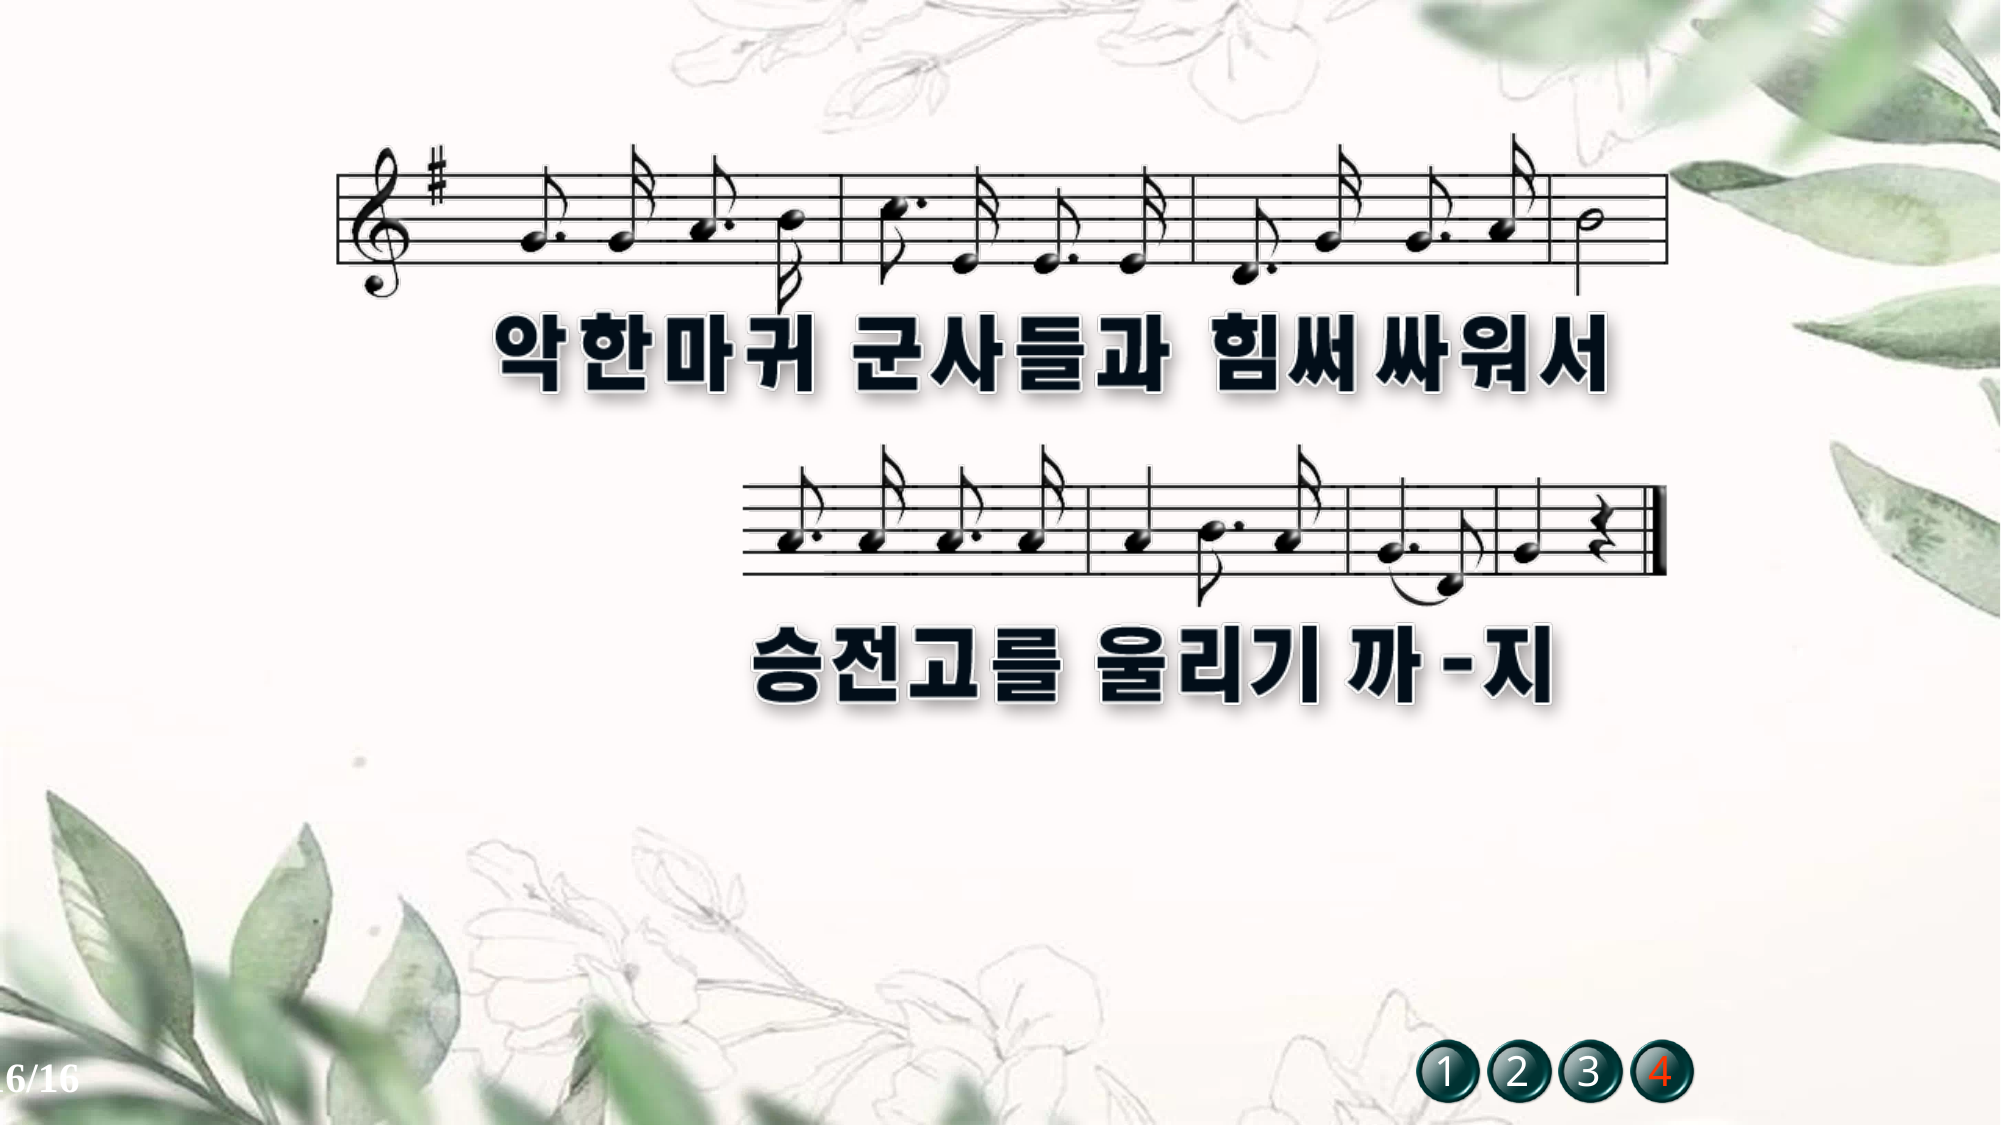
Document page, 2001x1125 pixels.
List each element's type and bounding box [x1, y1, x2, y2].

text_box [1627, 1035, 1697, 1106]
text_box [1484, 1035, 1555, 1106]
text_box [1555, 1035, 1626, 1106]
picture [0, 0, 2001, 1125]
text_box [1413, 1035, 1484, 1106]
